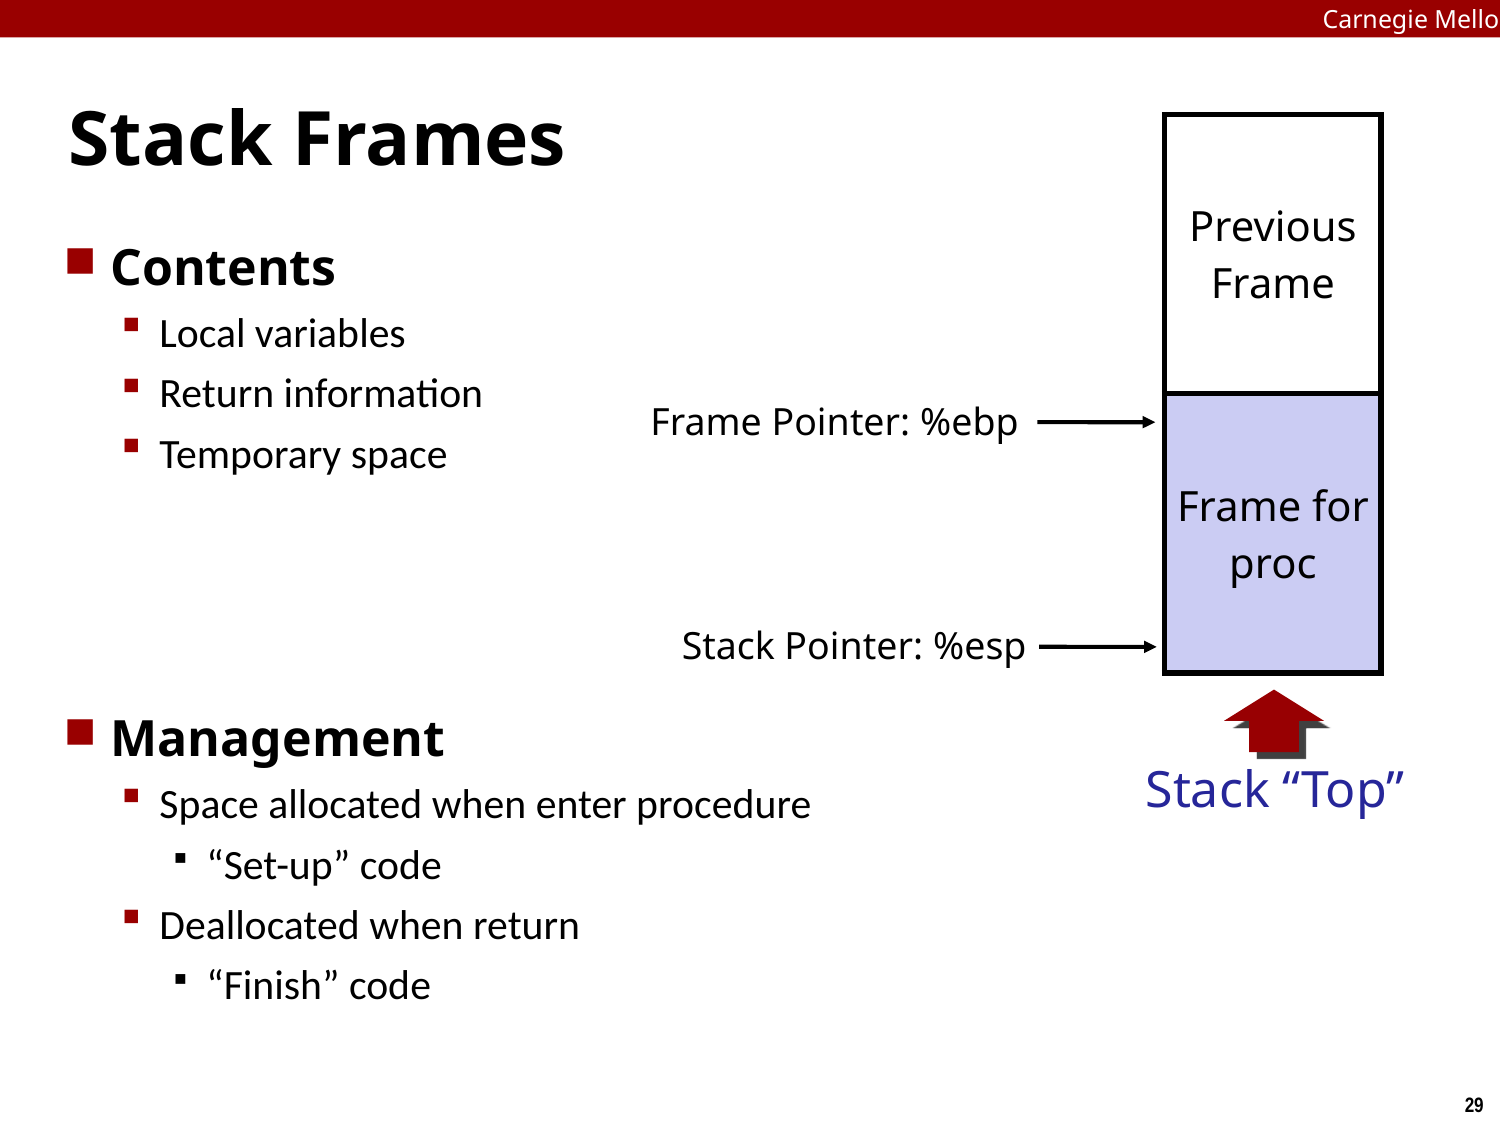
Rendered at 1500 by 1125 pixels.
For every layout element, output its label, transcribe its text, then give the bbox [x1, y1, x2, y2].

text_box [1224, 689, 1325, 753]
table_cell Frame for proc [1167, 396, 1378, 670]
text_box Frame Pointer: %ebp [826, 391, 1025, 452]
text_box [1039, 640, 1157, 654]
text_box [0, 0, 1500, 38]
list Contents Local variables Return information Temporary space Management Space allocated when enter procedure “Set-up” code Deallocated when return “Finish” code [62, 228, 826, 1122]
text_box Stack Pointer: %esp [632, 615, 1033, 677]
title Stack Frames [62, 41, 1438, 230]
text_box Carnegie Mellon [1322, 3, 1500, 33]
text_box Stack “Top” [1139, 751, 1411, 824]
table_header Previous Frame [1167, 117, 1378, 391]
text_box [1037, 415, 1156, 429]
